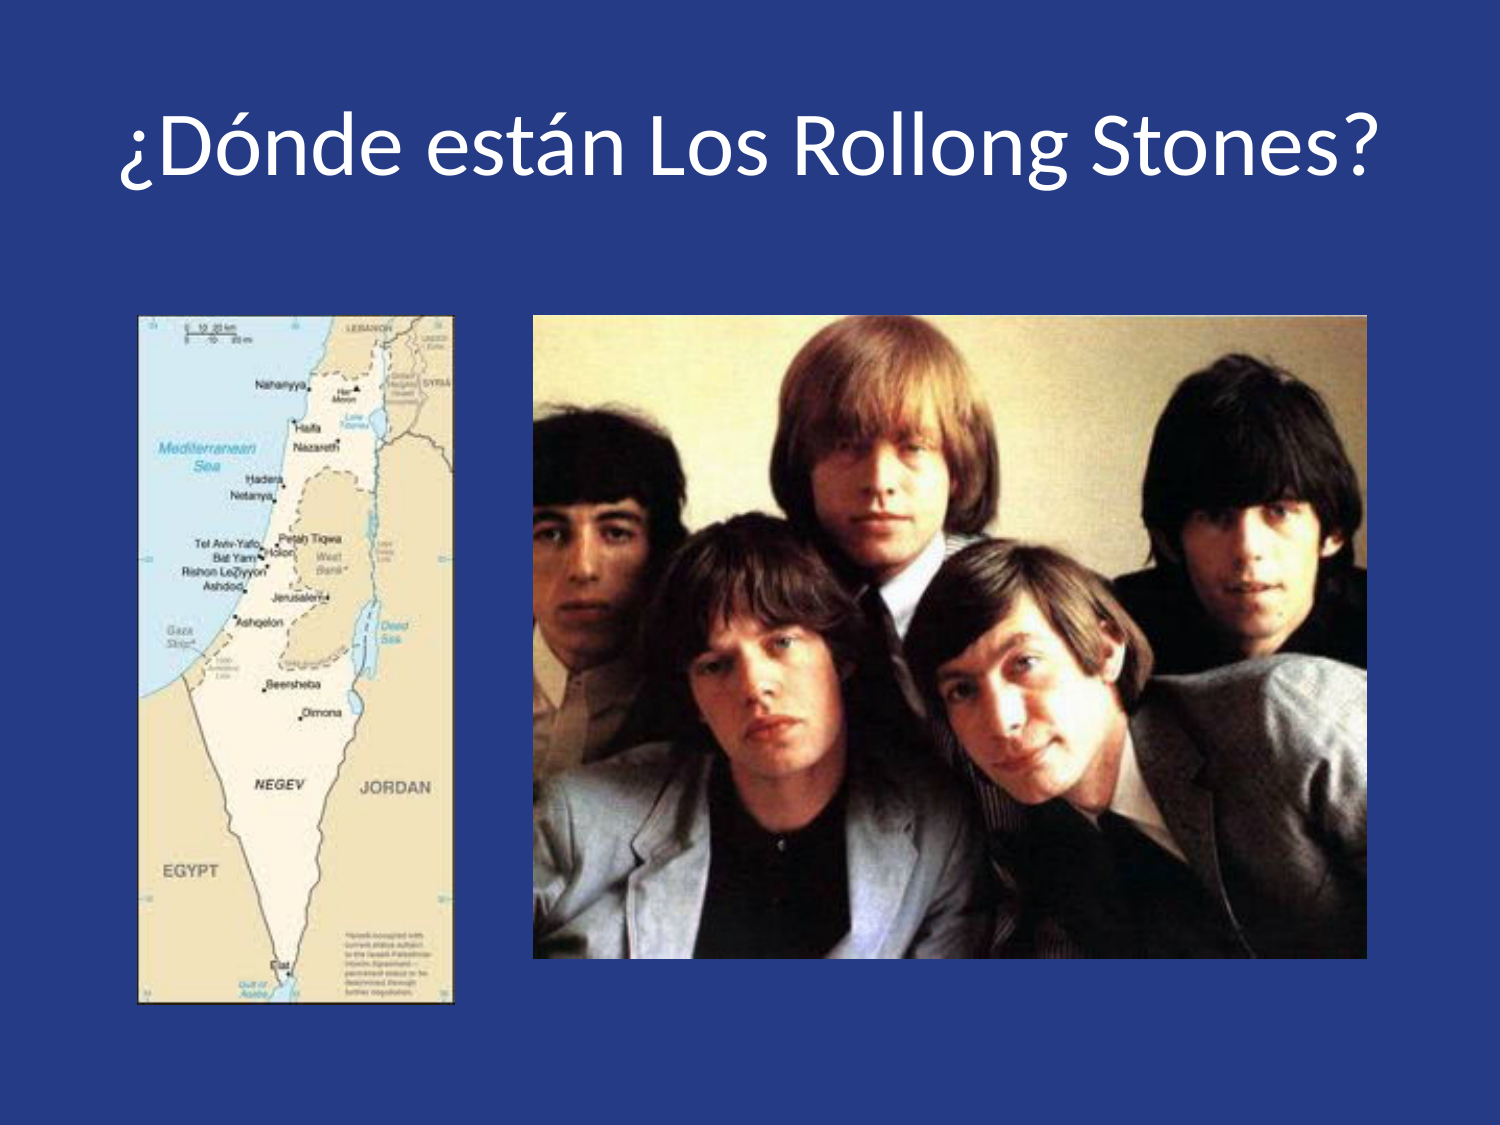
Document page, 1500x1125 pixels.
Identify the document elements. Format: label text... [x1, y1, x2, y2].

picture [137, 315, 455, 1006]
title ¿Dónde están Los Rollong Stones? [75, 45, 1425, 233]
picture [533, 315, 1368, 960]
